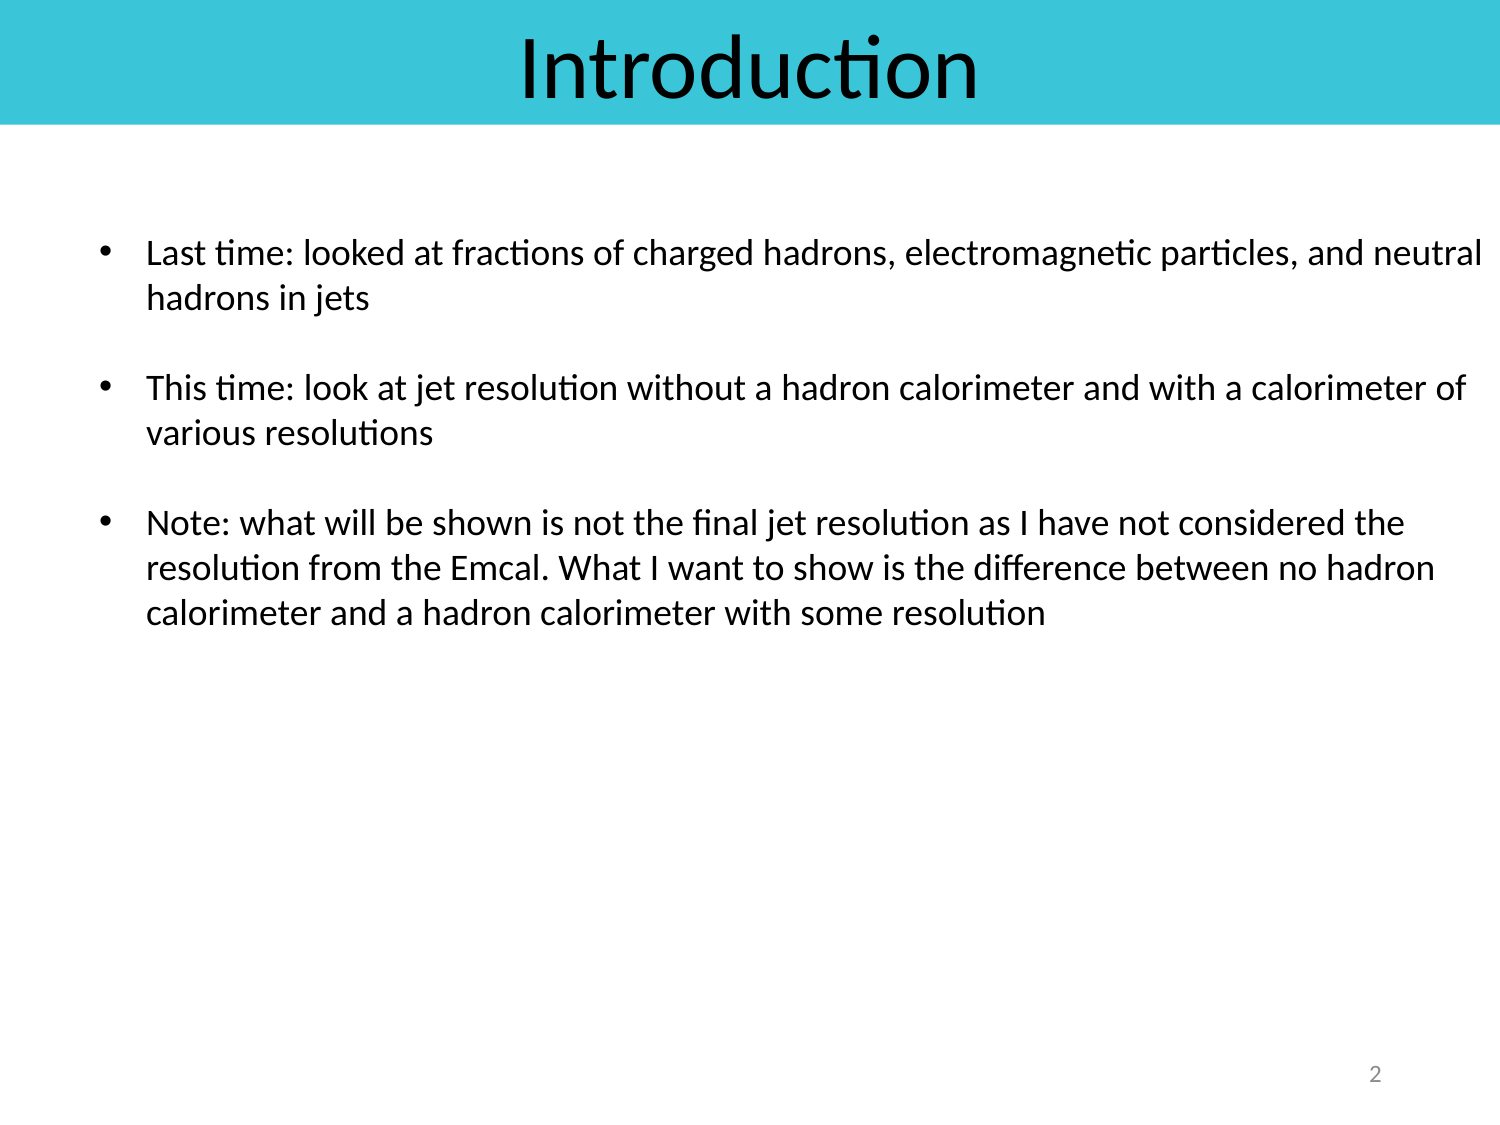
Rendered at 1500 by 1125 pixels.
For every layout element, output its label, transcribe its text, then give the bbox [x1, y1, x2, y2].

slide_number 2 [1059, 1042, 1397, 1103]
text_box Introduction [0, 0, 1500, 125]
text_box Last time: looked at fractions of charged hadrons, electromagnetic particles, and neutral hadrons in jets This time: look at jet resolution without a hadron calorimeter and with a calorimeter of various resolutions Note: what will be shown is not the final jet resolution as I have not considered the resolution from the Emcal. What I want to show is the difference between no hadron calorimeter and a hadron calorimeter with some resolution [84, 220, 1500, 641]
